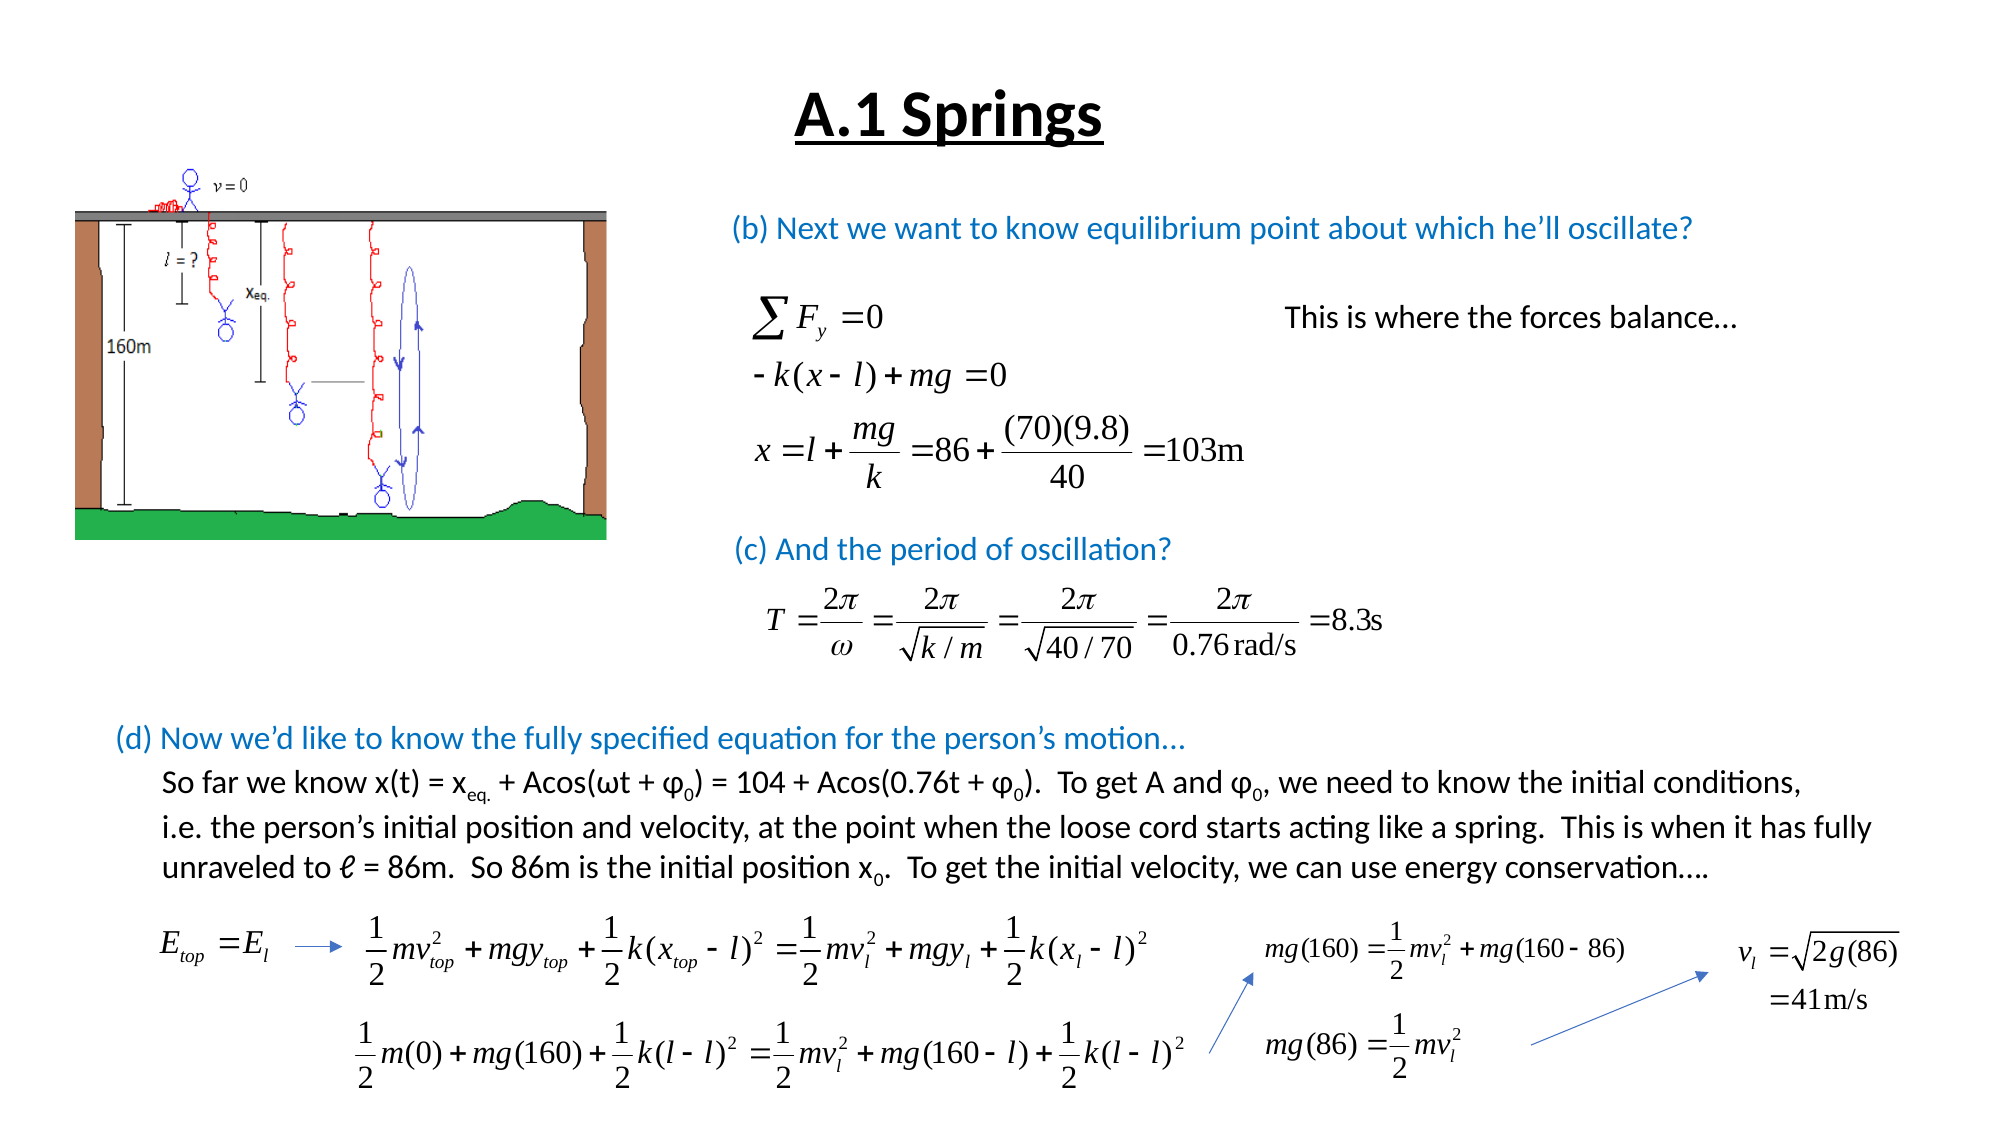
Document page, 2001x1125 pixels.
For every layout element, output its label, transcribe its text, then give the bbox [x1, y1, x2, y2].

text_box (b) Next we want to know equilibrium point about which he’ll oscillate? [716, 198, 1824, 254]
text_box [74, 164, 692, 540]
text_box This is where the forces balance… [1269, 287, 1854, 343]
text_box A.1 Springs [779, 71, 1639, 165]
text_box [762, 579, 1390, 671]
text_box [1733, 925, 1907, 1023]
text_box So far we know x(t) = xeq. + Acos(ωt + φ0) = 104 + Acos(0.76t + φ0). To get A and φ0, we need to know the initial conditions, i.e. the person’s initial position and velocity, at the point when the loose cord starts acting like a spring. This is when it has fully unraveled to ℓ = 86m. So 86m is the initial position x0. To get the initial velocity, we can use energy conservation…. [147, 752, 1898, 898]
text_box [1260, 913, 1630, 986]
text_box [1260, 1004, 1468, 1086]
text_box (c) And the period of oscillation? [719, 520, 1189, 575]
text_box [360, 906, 1154, 993]
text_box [747, 289, 1253, 498]
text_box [153, 920, 277, 974]
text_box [350, 1012, 1191, 1097]
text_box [1209, 972, 1254, 1054]
text_box (d) Now we’d like to know the fully specified equation for the person’s motion... [100, 708, 1218, 764]
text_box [1530, 972, 1709, 1046]
